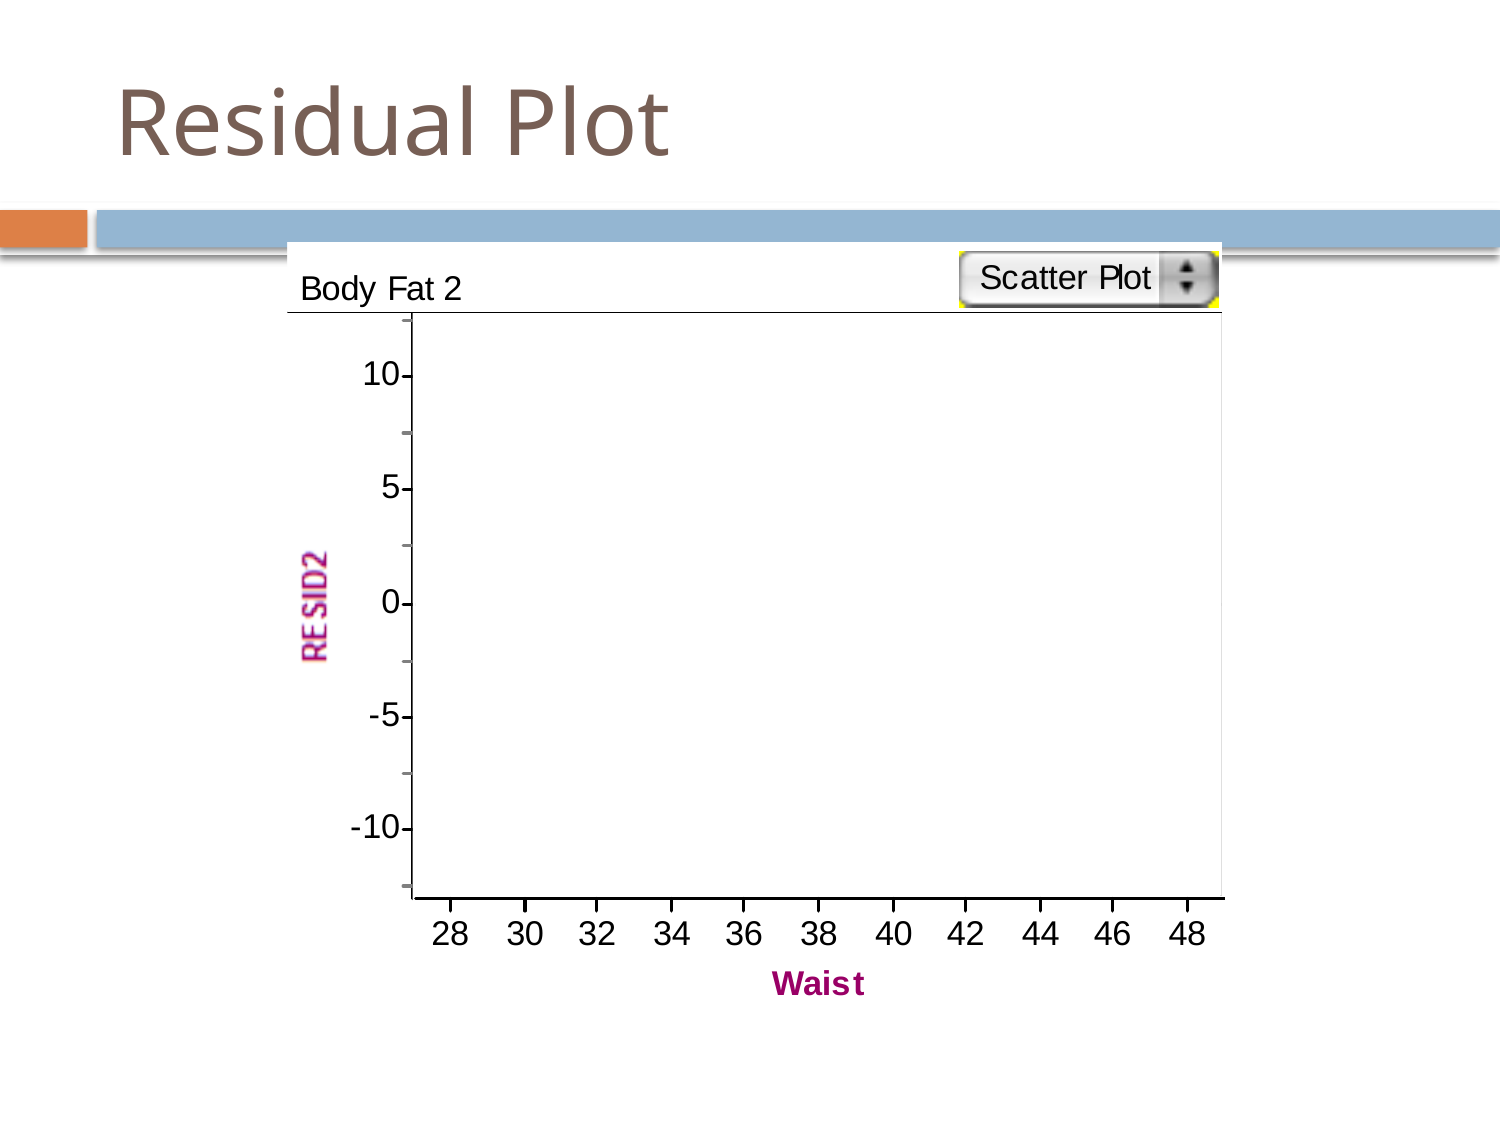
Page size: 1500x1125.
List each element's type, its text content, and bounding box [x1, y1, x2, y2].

picture [287, 241, 1226, 1009]
title Residual Plot [99, 37, 1438, 200]
